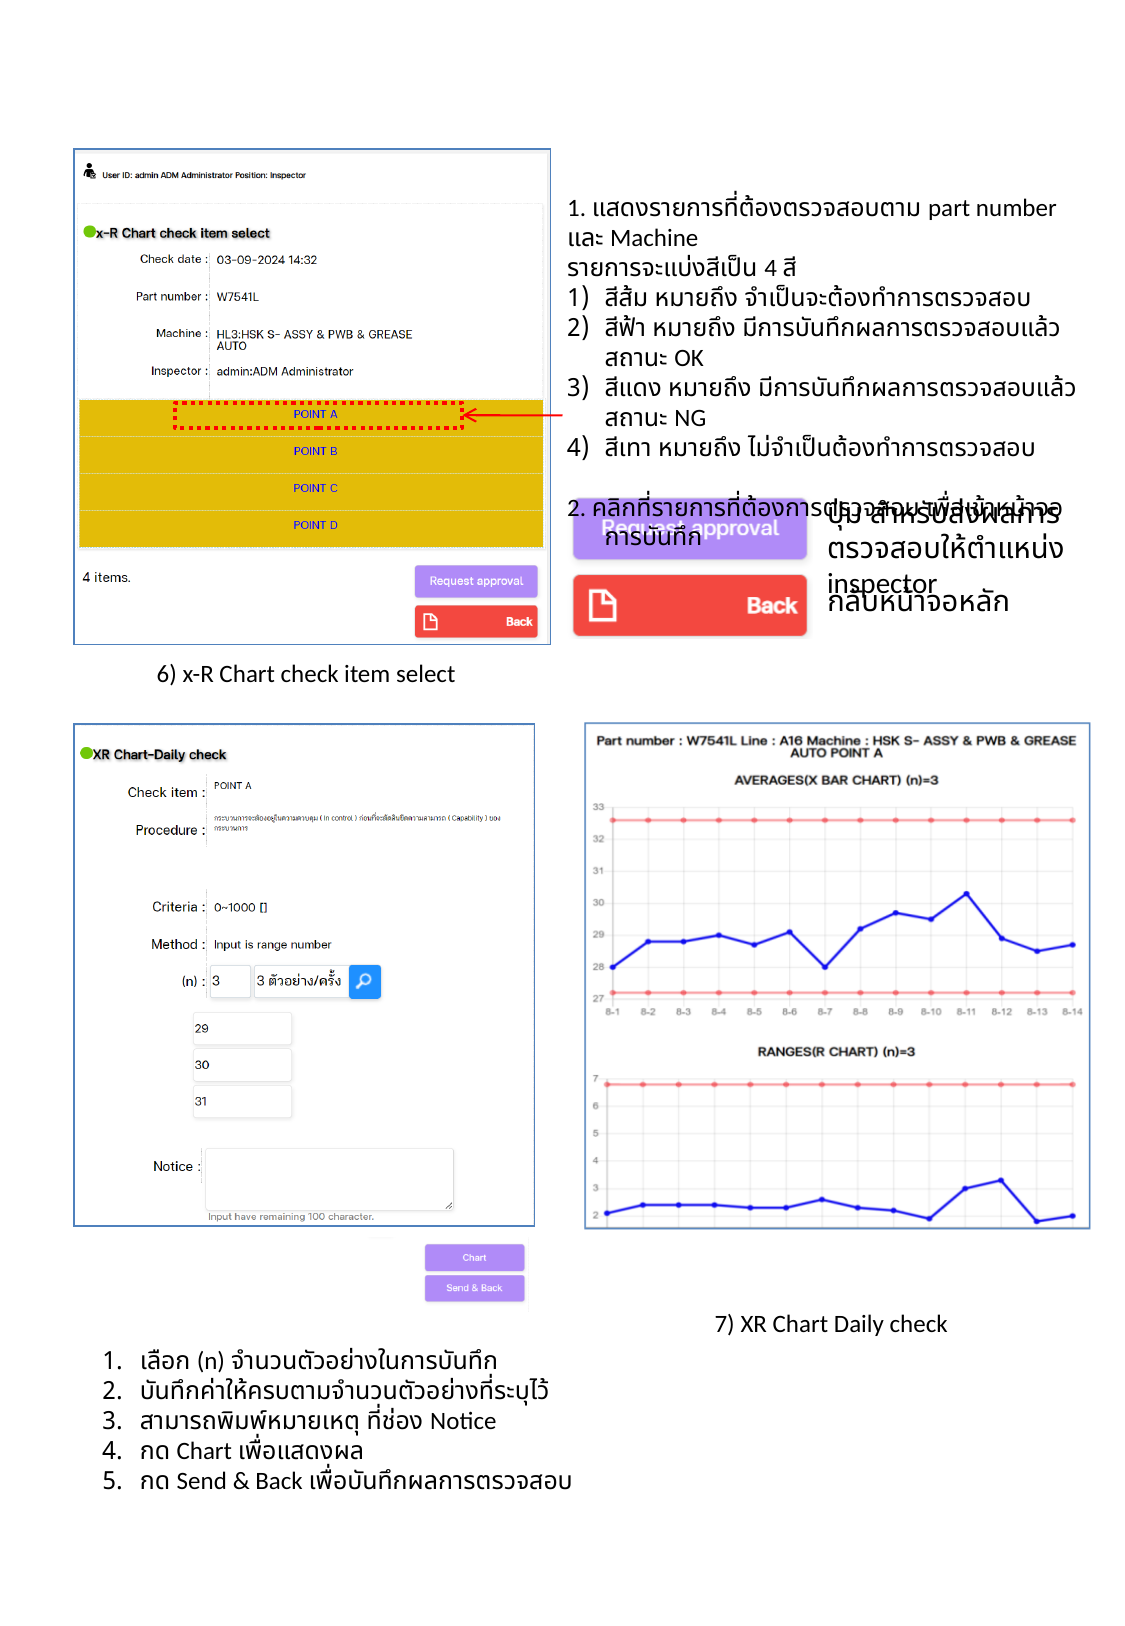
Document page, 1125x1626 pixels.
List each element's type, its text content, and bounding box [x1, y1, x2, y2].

text_box เลือก (n) จำนวนตัวอย่างในการบันทึก บันทึกค่าให้ครบตามจำนวนตัวอย่างที่ระบุไว้ สามารถพิมพ์หมายเหตุ ที่ช่อง Notice กด Chart เพื่อแสดงผล กด Send & Back เพื่อบันทึกผลการตรวจสอบ [87, 1337, 625, 1532]
text_box ปุ่ม สำหรับส่งผลการตรวจสอบให้ตำแหน่ง inspector [816, 559, 1100, 608]
picture [562, 487, 813, 639]
picture [162, 1237, 529, 1312]
text_box กลับหน้าจอหลัก [816, 574, 1063, 625]
text_box 7) XR Chart Daily check [587, 1299, 1075, 1345]
text_box 6) x-R Chart check item select [62, 650, 550, 695]
text_box 1. แสดงรายการที่ต้องตรวจสอบตาม part number และ Machine รายการจะแบ่งสีเป็น 4 สี สีส้ม หมายถึง จำเป็นจะต้องทำการตรวจสอบ สีฟ้า หมายถึง มีการบันทึกผลการตรวจสอบแล้ว สถานะ OK สีแดง หมายถึง มีการบันทึกผลการตรวจสอบแล้ว สถานะ NG สีเทา หมายถึง ไม่จำเป็นต้องทำการตรวจสอบ 2. คลิกที่รายการที่ต้องการตรวจสอบ เพื่อเข้าหน้าจอการบันทึก [554, 184, 1103, 559]
picture [74, 149, 551, 644]
picture [74, 724, 534, 1226]
picture [574, 712, 1101, 1241]
